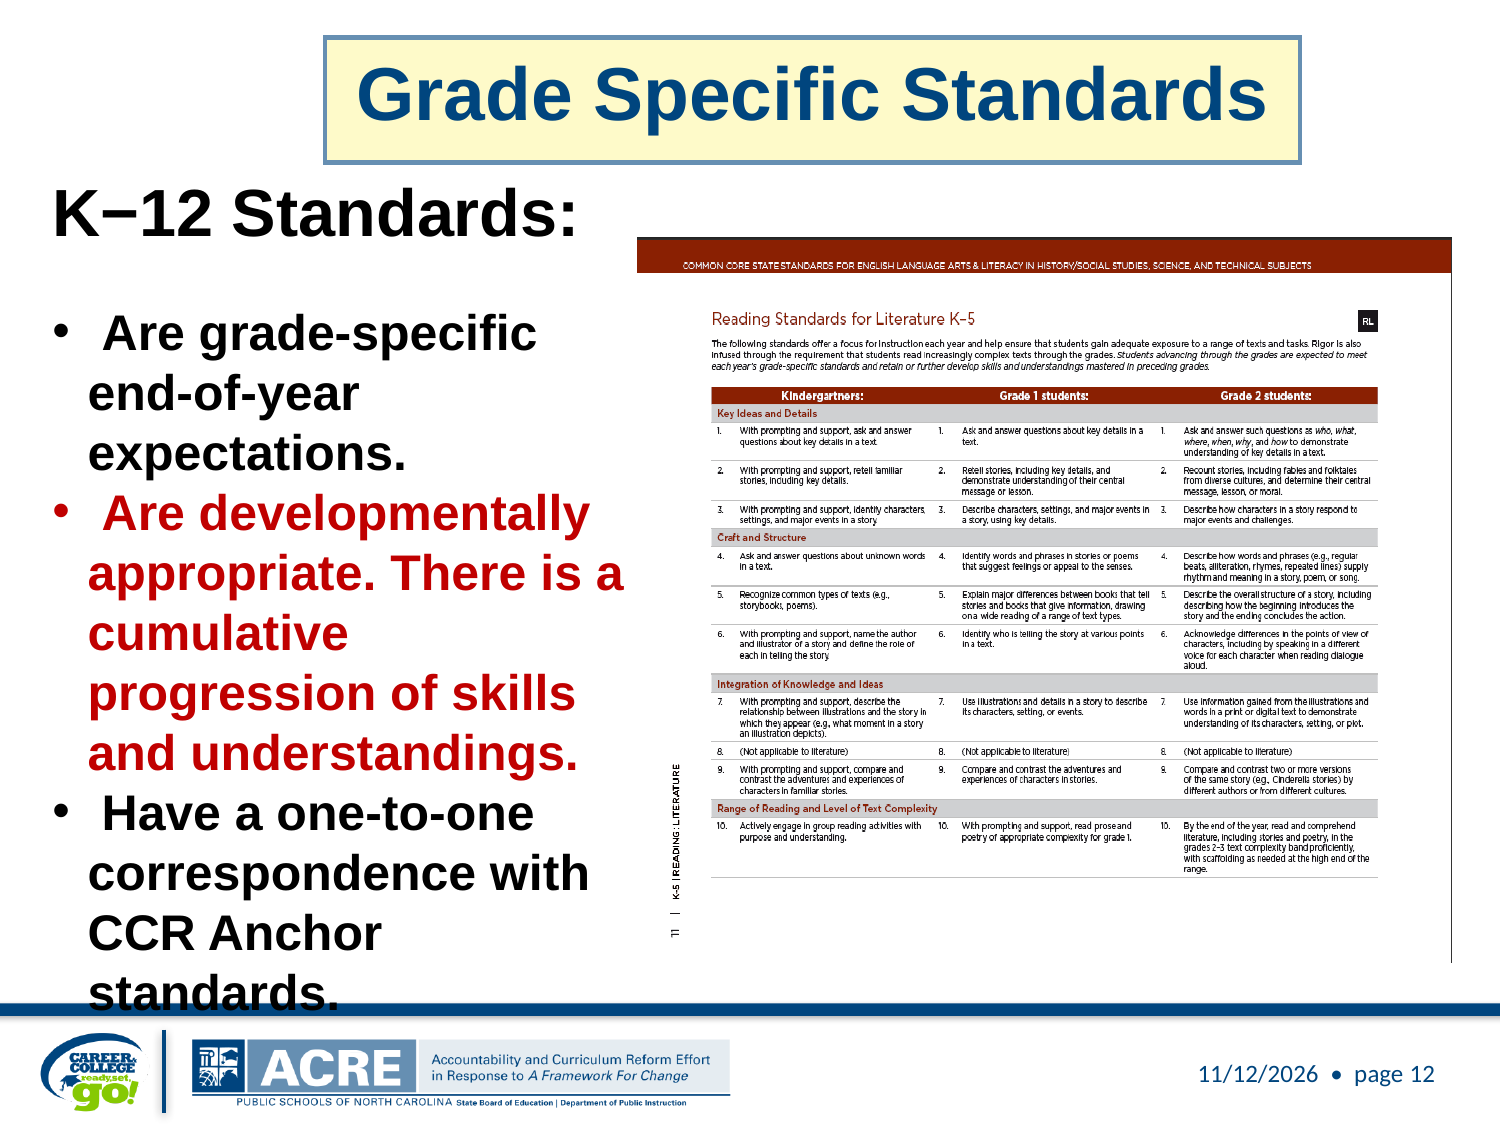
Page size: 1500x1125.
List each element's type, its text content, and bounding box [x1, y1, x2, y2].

picture [37, 1029, 152, 1115]
text_box K−12 Standards: Are grade-specific end-of-year expectations. Are developmentally appropriate. There is a cumulative progression of skills and understandings. Have a one-to-one correspondence with CCR Anchor standards. [37, 162, 650, 1028]
title Grade Specific Standards [324, 37, 1301, 163]
picture [174, 1017, 744, 1125]
picture [637, 237, 1452, 963]
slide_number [1137, 1042, 1450, 1103]
